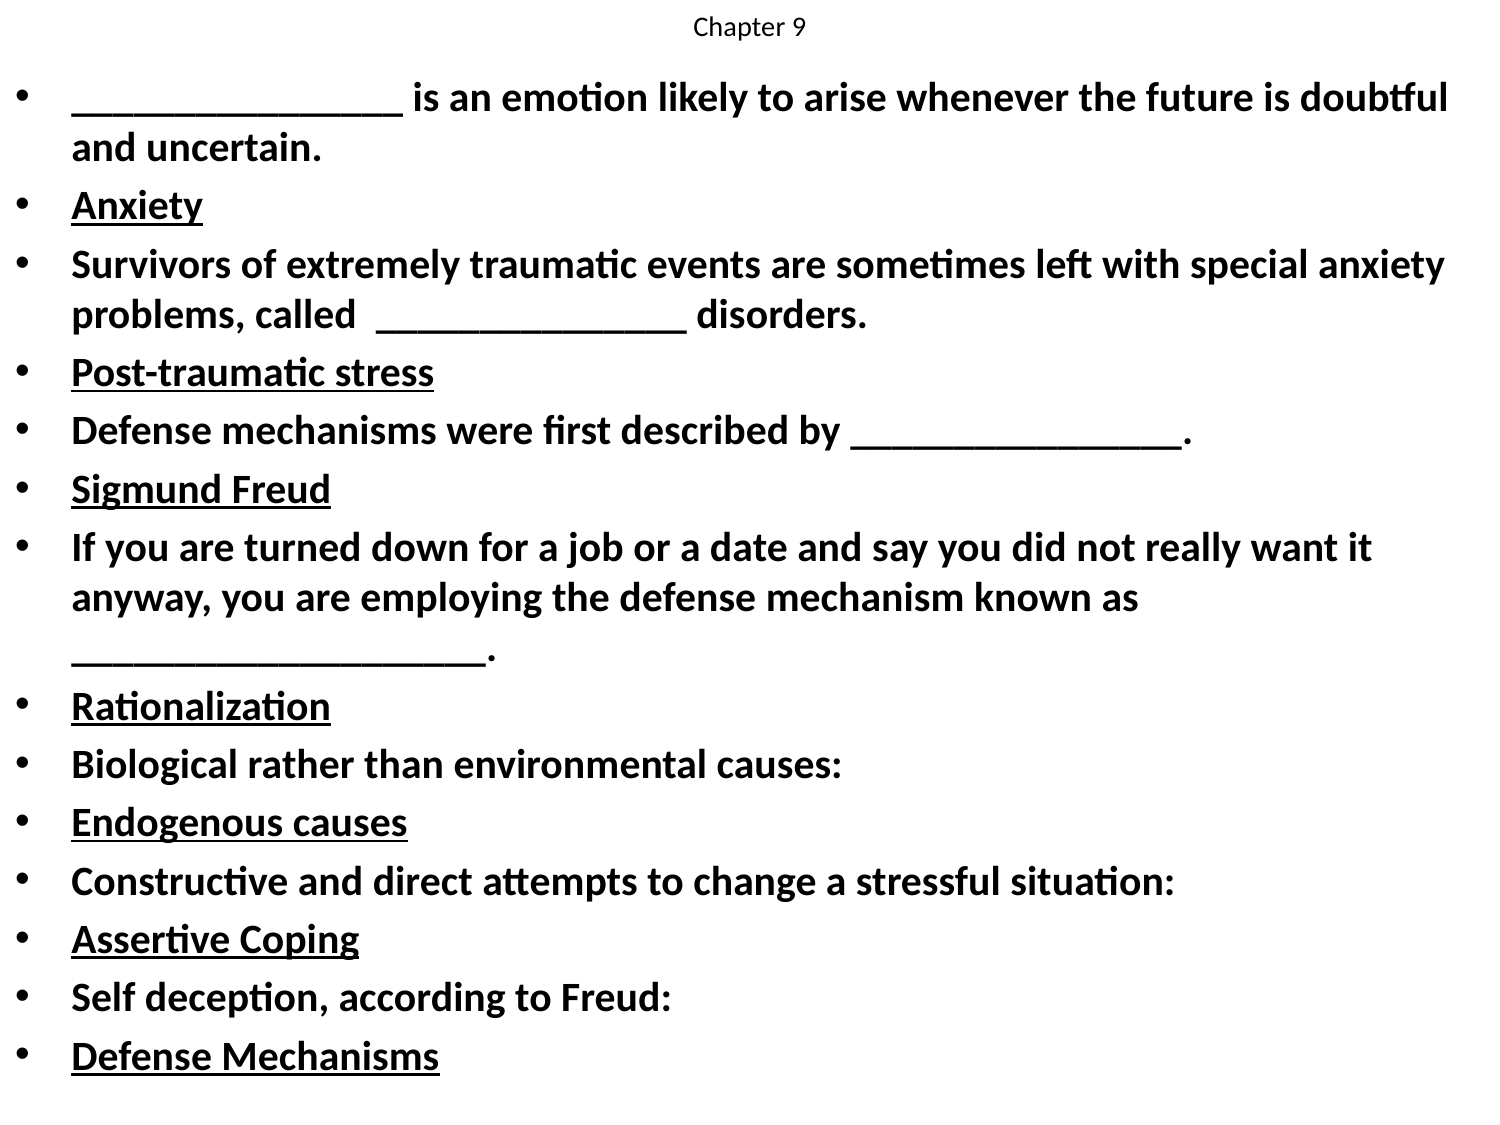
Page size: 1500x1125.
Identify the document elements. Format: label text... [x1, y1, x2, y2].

title Chapter 9 [112, 0, 1388, 50]
list ________________ is an emotion likely to arise whenever the future is doubtful and uncertain. Anxiety Survivors of extremely traumatic events are sometimes left with special anxiety problems, called _______________ disorders. Post-traumatic stress Defense mechanisms were first described by ________________. Sigmund Freud If you are turned down for a job or a date and say you did not really want it anyway, you are employing the defense mechanism known as ____________________. Rationalization Biological rather than environmental causes: Endogenous causes Constructive and direct attempts to change a stressful situation: Assertive Coping Self deception, according to Freud: Defense Mechanisms [0, 62, 1500, 1125]
